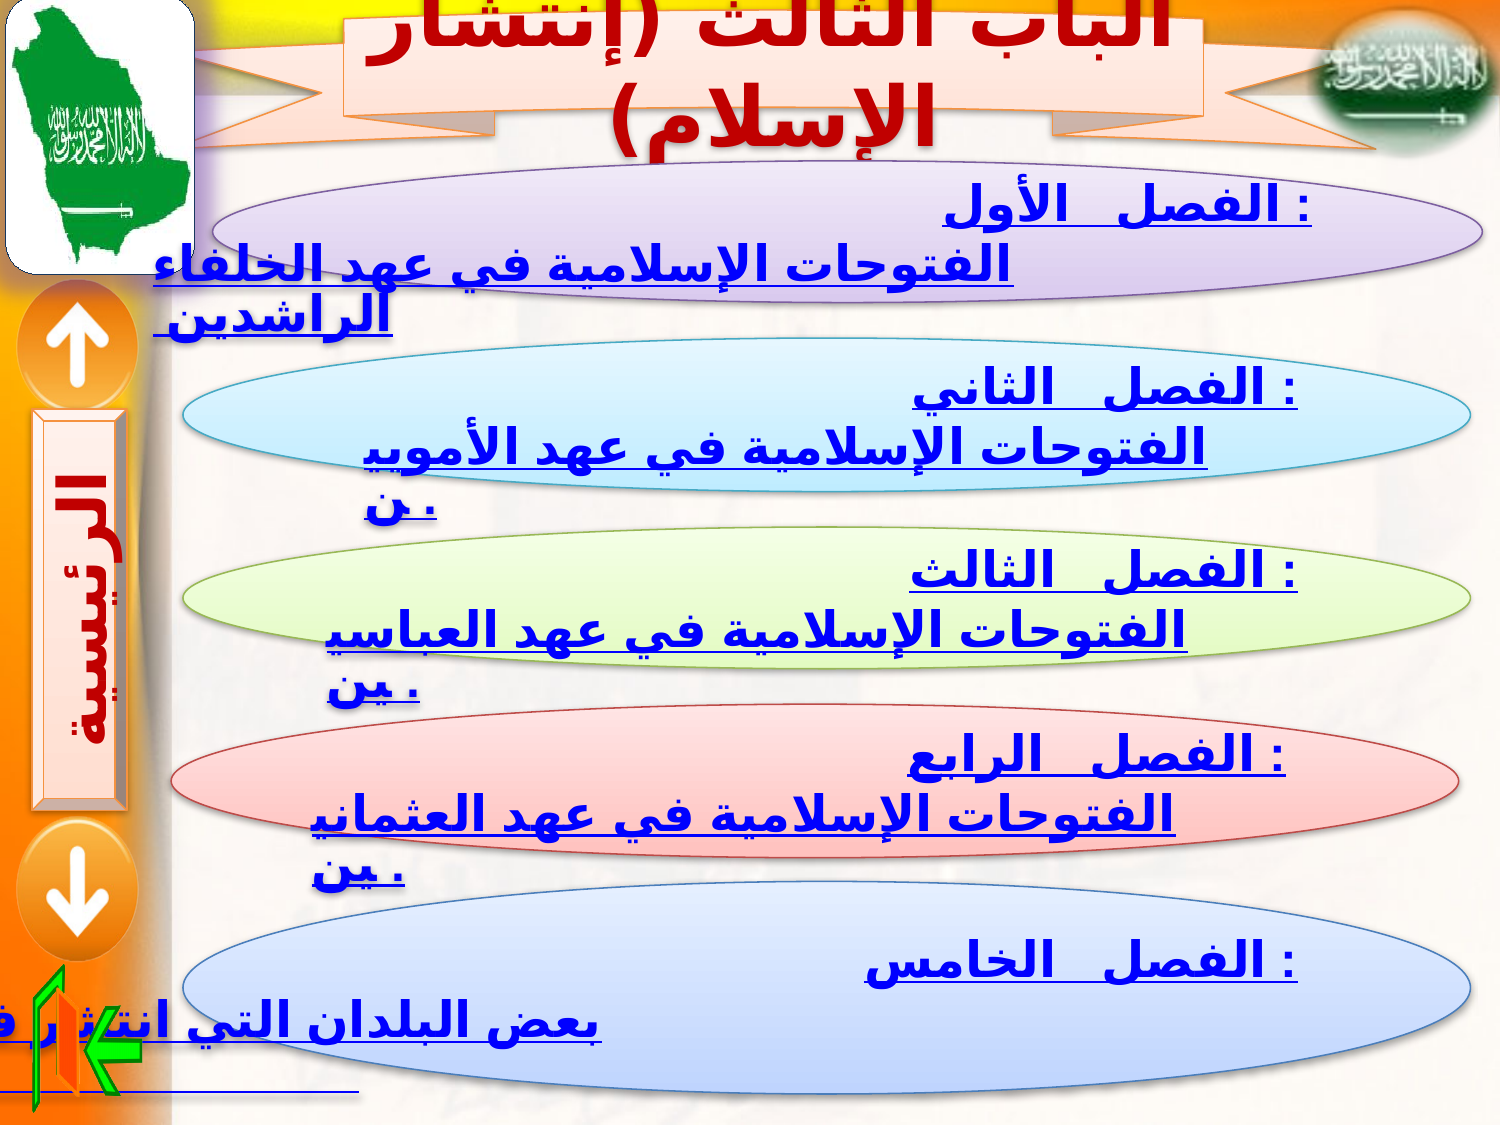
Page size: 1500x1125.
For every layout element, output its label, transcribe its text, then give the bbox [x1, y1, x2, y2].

picture [0, 0, 1500, 1125]
picture [218, 67, 316, 129]
text_box الفصل الخامس : بعض البلدان التي انتشر فيها الإسلام عن طريق الدعاة و التجار. [182, 880, 1472, 1095]
text_box الفصل الثالث : الفتوحات الإسلامية في عهد العباسيين. [182, 526, 1472, 670]
text_box الباب الثالث (إنتشار الإسلام) [227, 9, 1287, 147]
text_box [0, 276, 154, 982]
picture [5, 0, 195, 275]
text_box الفصل الأول : الفتوحات الإسلامية في عهد الخلفاء الراشدين . [211, 160, 1484, 304]
text_box الفصل الرابع : الفتوحات الإسلامية في عهد العثمانيين. [170, 703, 1460, 859]
text_box الفصل الثاني : الفتوحات الإسلامية في عهد الأمويين. [182, 337, 1472, 493]
